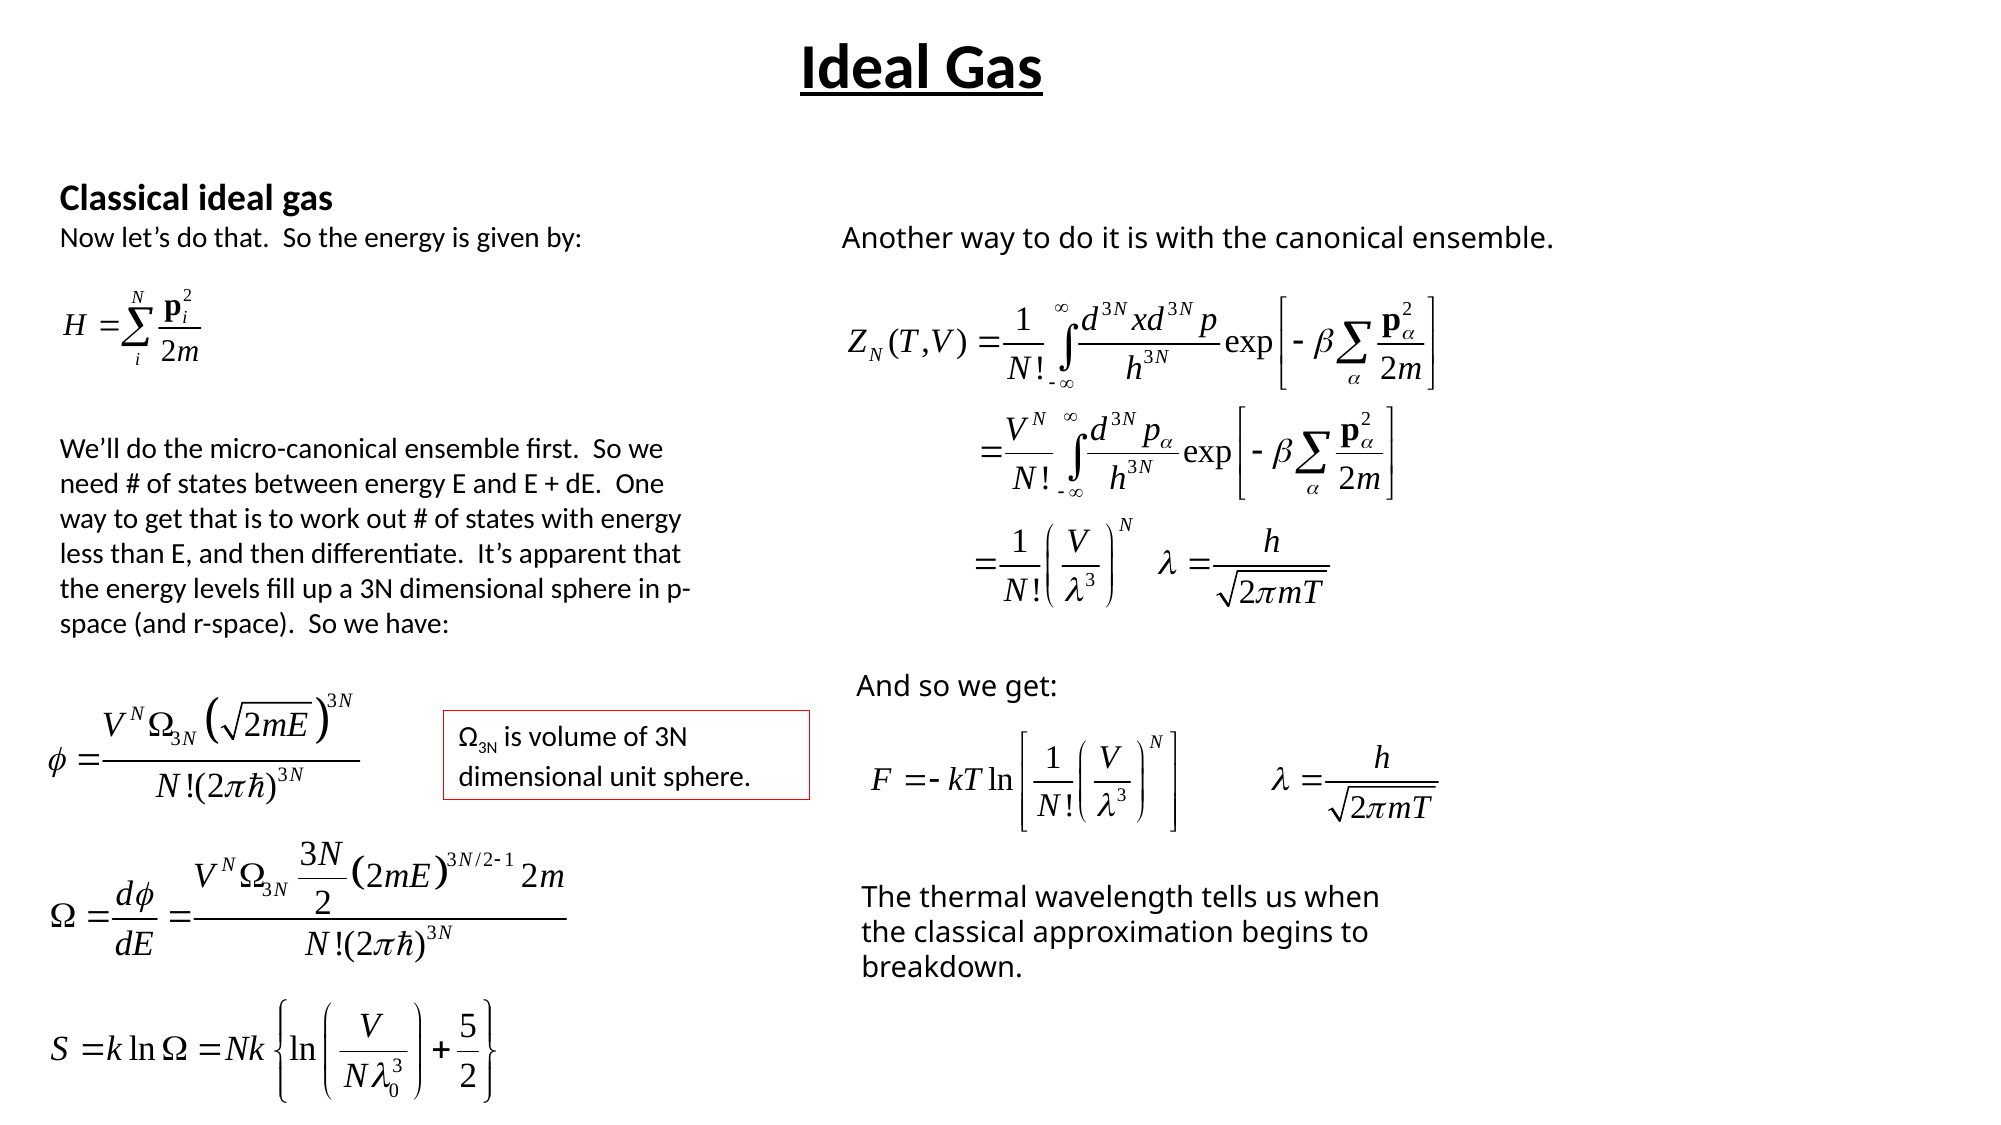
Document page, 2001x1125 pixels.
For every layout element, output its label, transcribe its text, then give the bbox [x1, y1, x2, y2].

text_box And so we get: [841, 659, 1224, 710]
text_box We’ll do the micro-canonical ensemble first. So we need # of states between energy E and E + dE. One way to get that is to work out # of states with energy less than E, and then differentiate. It’s apparent that the energy levels fill up a 3N dimensional sphere in p-space (and r-space). So we have: [45, 422, 707, 647]
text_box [44, 830, 574, 969]
text_box Ω3N is volume of 3N dimensional unit sphere. [443, 710, 810, 800]
title Ideal Gas [542, 24, 1301, 110]
text_box The thermal wavelength tells us when the classical approximation begins to breakdown. [846, 871, 1446, 991]
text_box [841, 291, 1446, 616]
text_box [44, 992, 504, 1111]
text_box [57, 280, 209, 373]
text_box Classical ideal gas Now let’s do that. So the energy is given by: [45, 165, 763, 261]
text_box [43, 684, 368, 812]
text_box Another way to do it is with the canonical ensemble. [827, 211, 1759, 262]
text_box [864, 723, 1446, 840]
